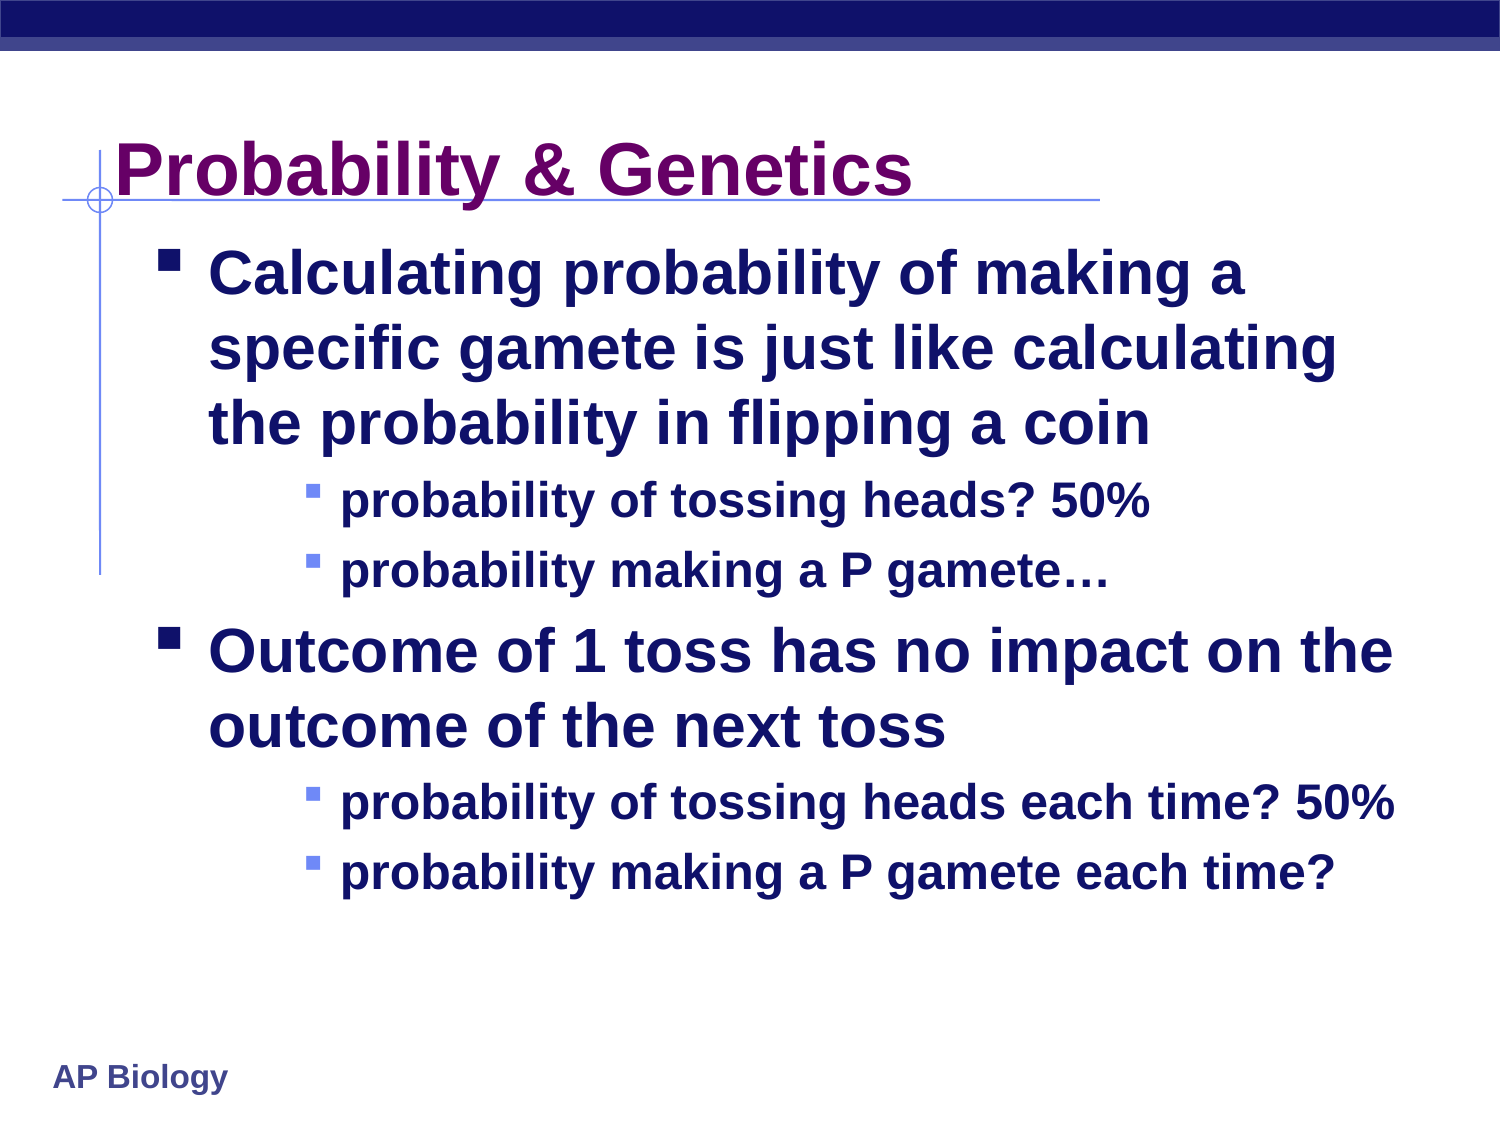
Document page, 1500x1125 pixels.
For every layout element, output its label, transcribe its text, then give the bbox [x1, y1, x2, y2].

title Probability & Genetics [99, 112, 1375, 238]
list Calculating probability of making a specific gamete is just like calculating the probability in flipping a coin probability of tossing heads? 50% probability making a P gamete… Outcome of 1 toss has no impact on the outcome of the next toss probability of tossing heads each time? 50% probability making a P gamete each time? [137, 224, 1413, 1100]
